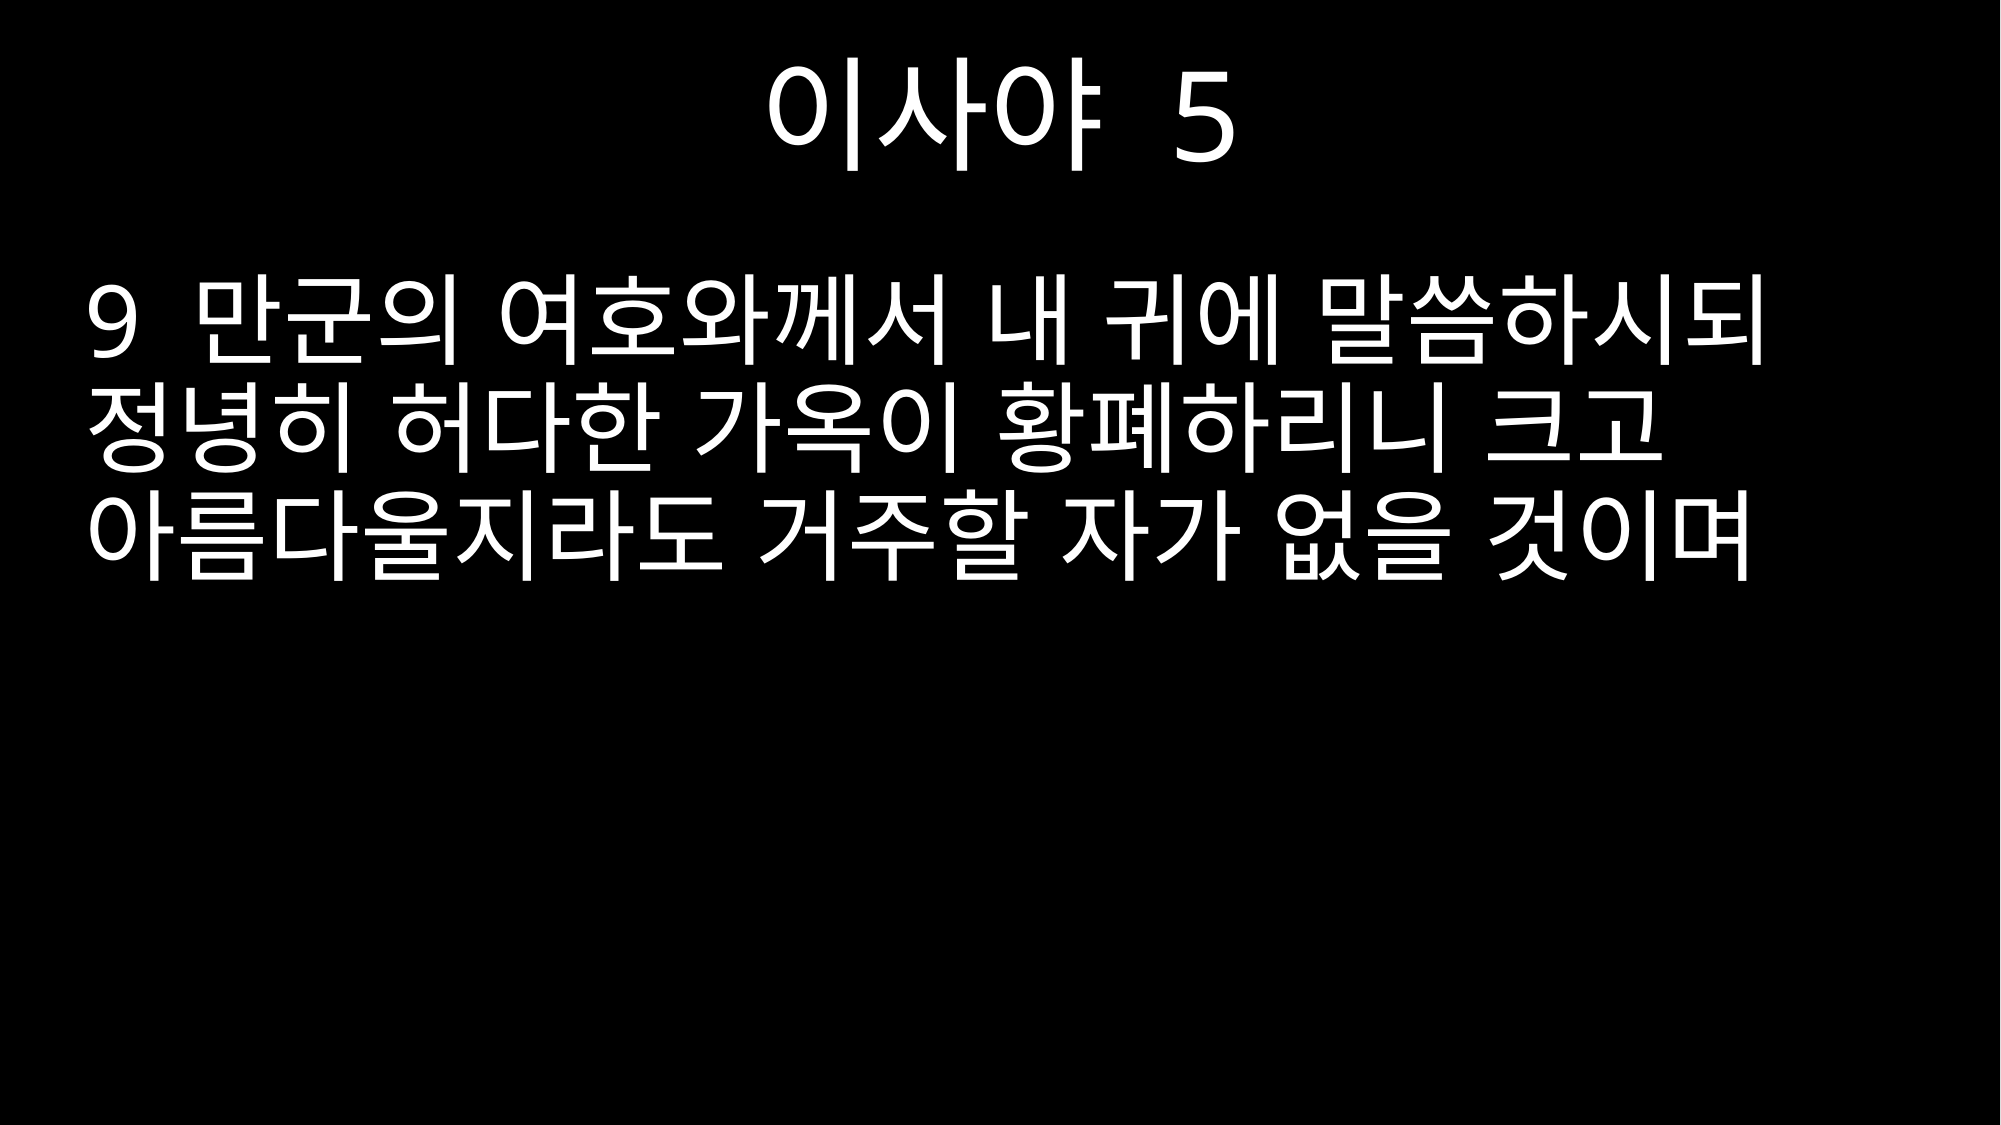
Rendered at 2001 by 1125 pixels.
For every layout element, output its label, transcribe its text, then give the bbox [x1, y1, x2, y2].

picture [0, 0, 2001, 1125]
footer 이사야 5 [0, 32, 2000, 192]
list 9 만군의 여호와께서 내 귀에 말씀하시되 정녕히 허다한 가옥이 황폐하리니 크고 아름다울지라도 거주할 자가 없을 것이며 [69, 263, 1953, 423]
